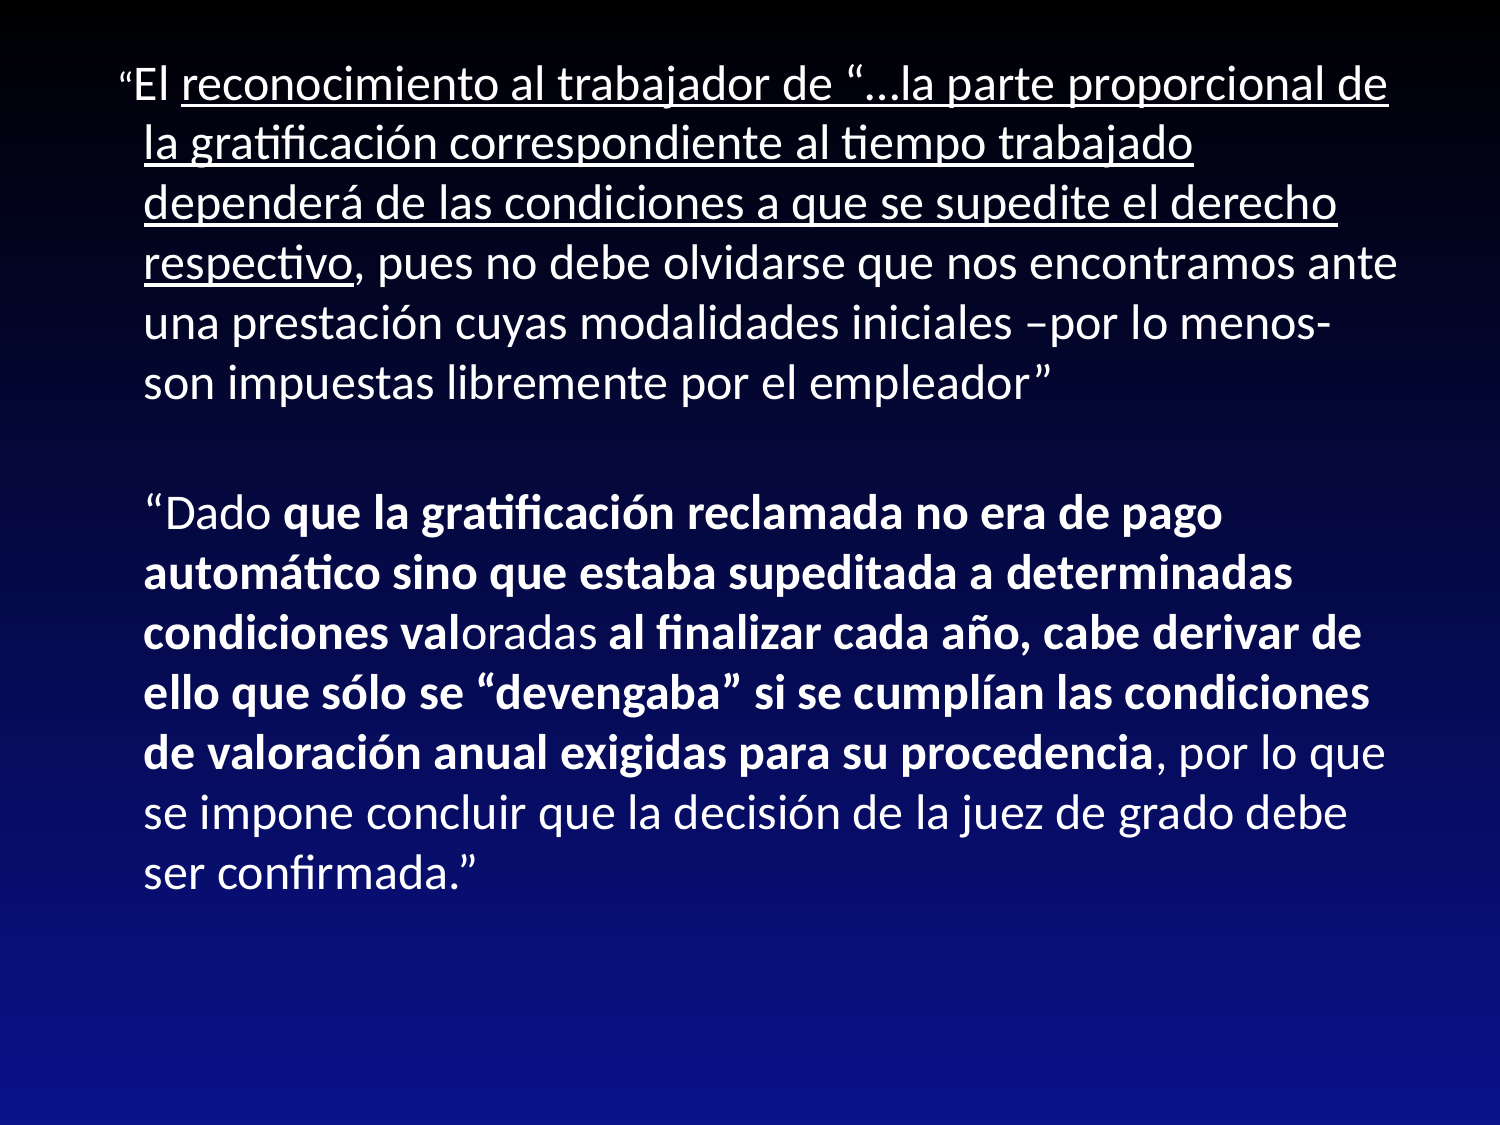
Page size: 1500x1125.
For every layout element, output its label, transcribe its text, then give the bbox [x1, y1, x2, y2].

list “El reconocimiento al trabajador de “…la parte proporcional de la gratificación correspondiente al tiempo trabajado dependerá de las condiciones a que se supedite el derecho respectivo, pues no debe olvidarse que nos encontramos ante una prestación cuyas modalidades iniciales –por lo menos- son impuestas libremente por el empleador” “Dado que la gratificación reclamada no era de pago automático sino que estaba supeditada a determinadas condiciones valoradas al finalizar cada año, cabe derivar de ello que sólo se “devengaba” si se cumplían las condiciones de valoración anual exigidas para su procedencia, por lo que se impone concluir que la decisión de la juez de grado debe ser confirmada.” [74, 42, 1426, 1006]
